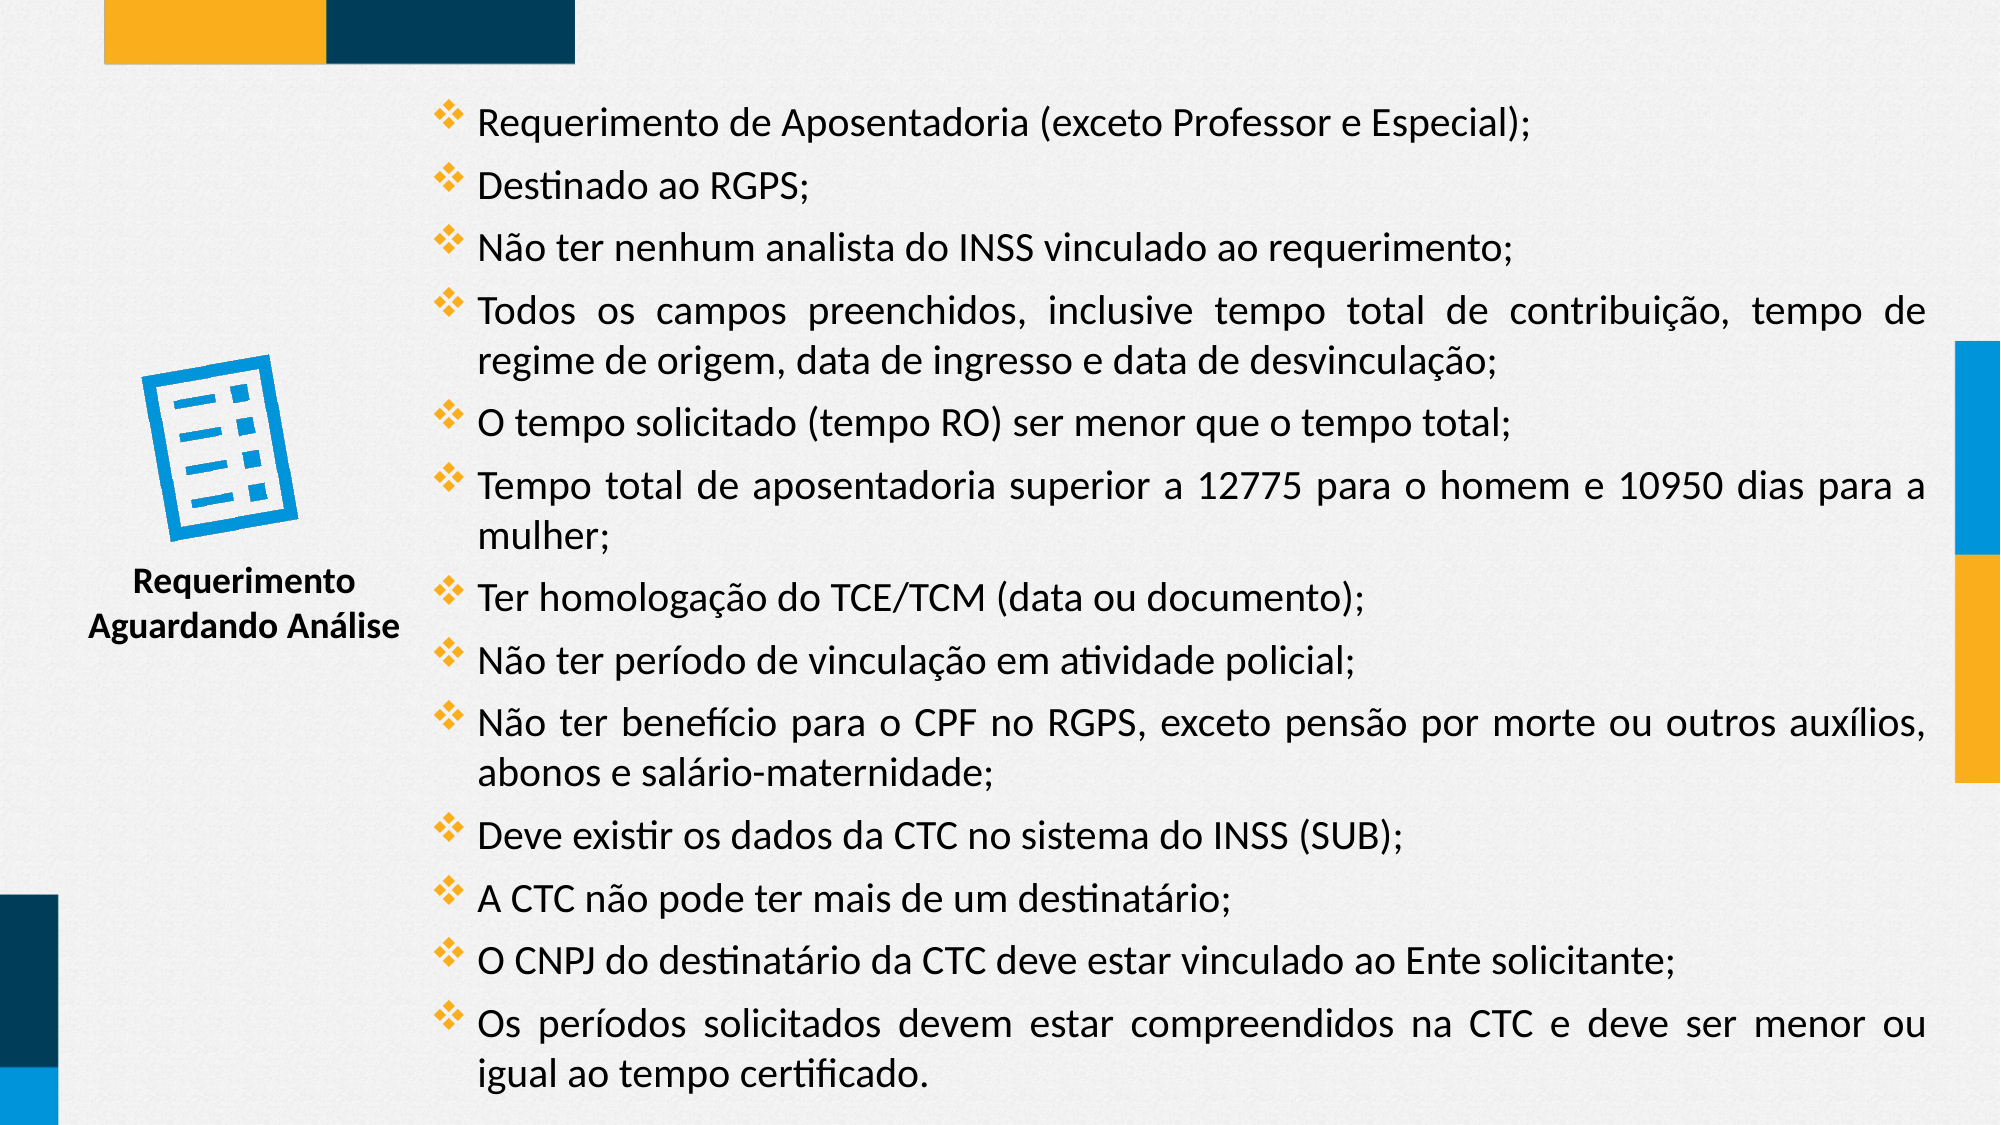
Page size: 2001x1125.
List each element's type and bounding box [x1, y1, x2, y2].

list [119, 347, 320, 548]
picture [0, 0, 2000, 1125]
